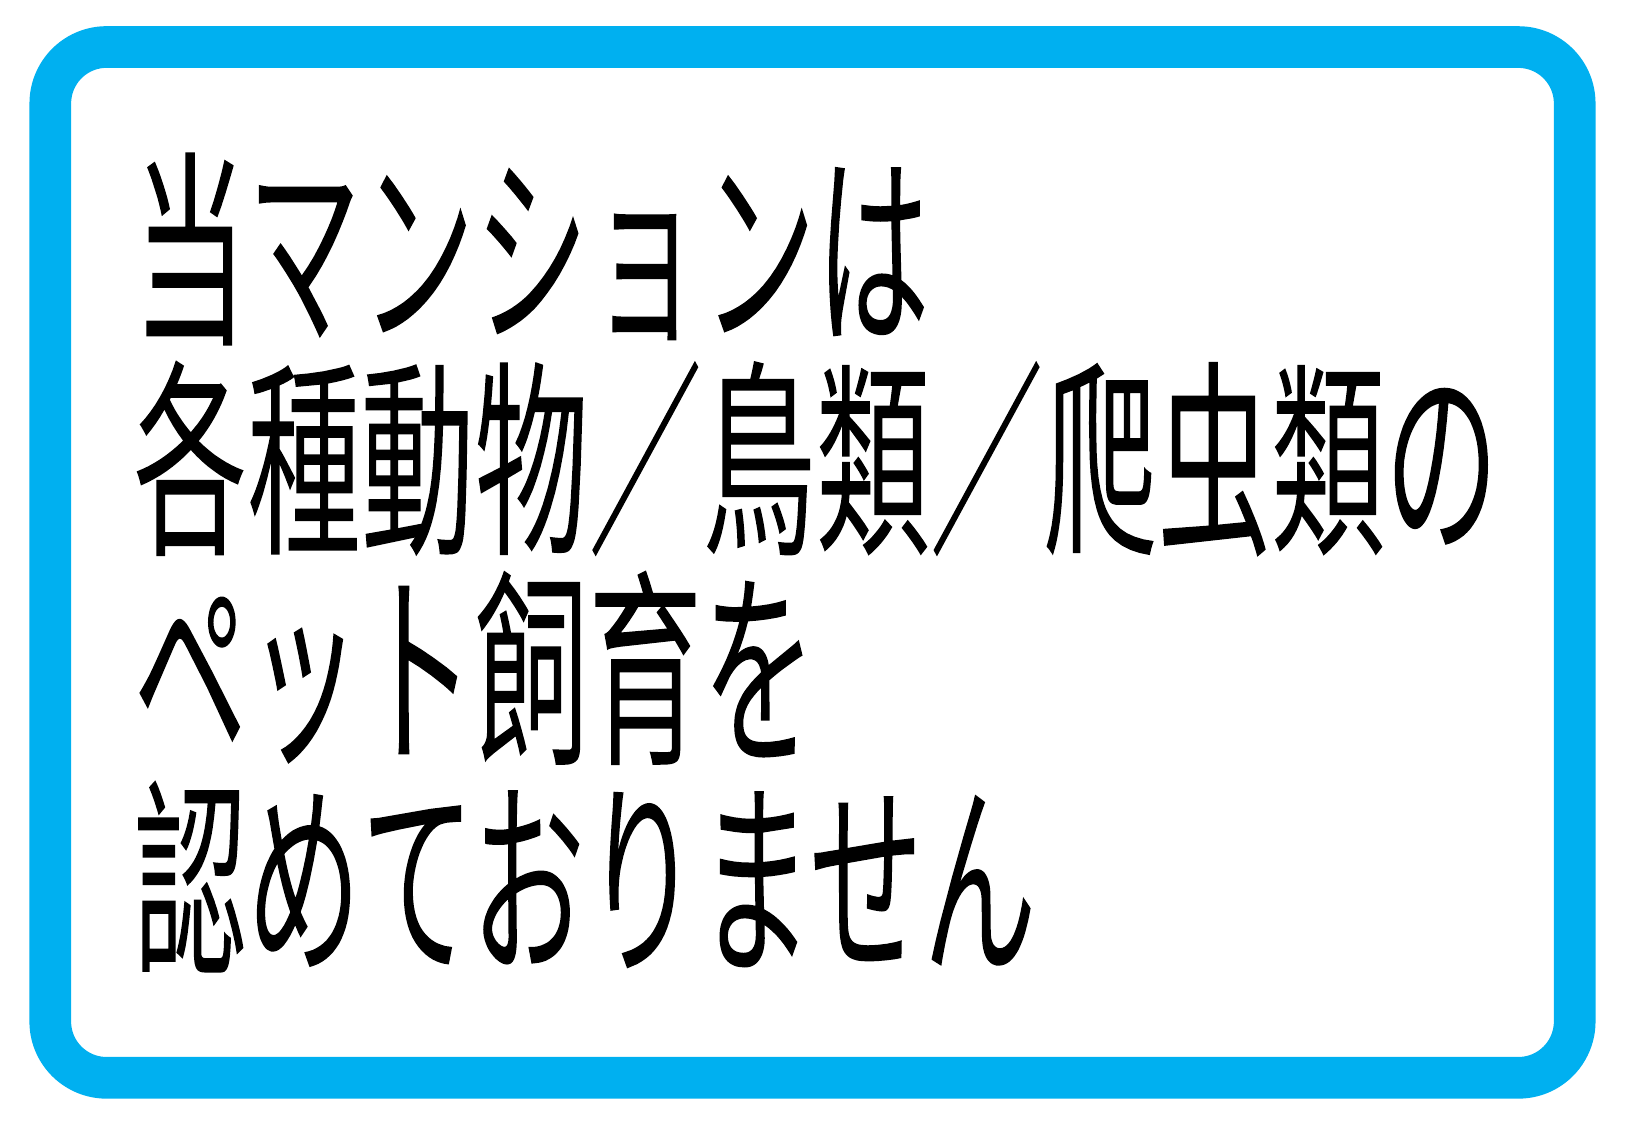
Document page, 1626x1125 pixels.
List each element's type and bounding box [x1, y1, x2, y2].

text_box [48, 44, 1577, 1080]
